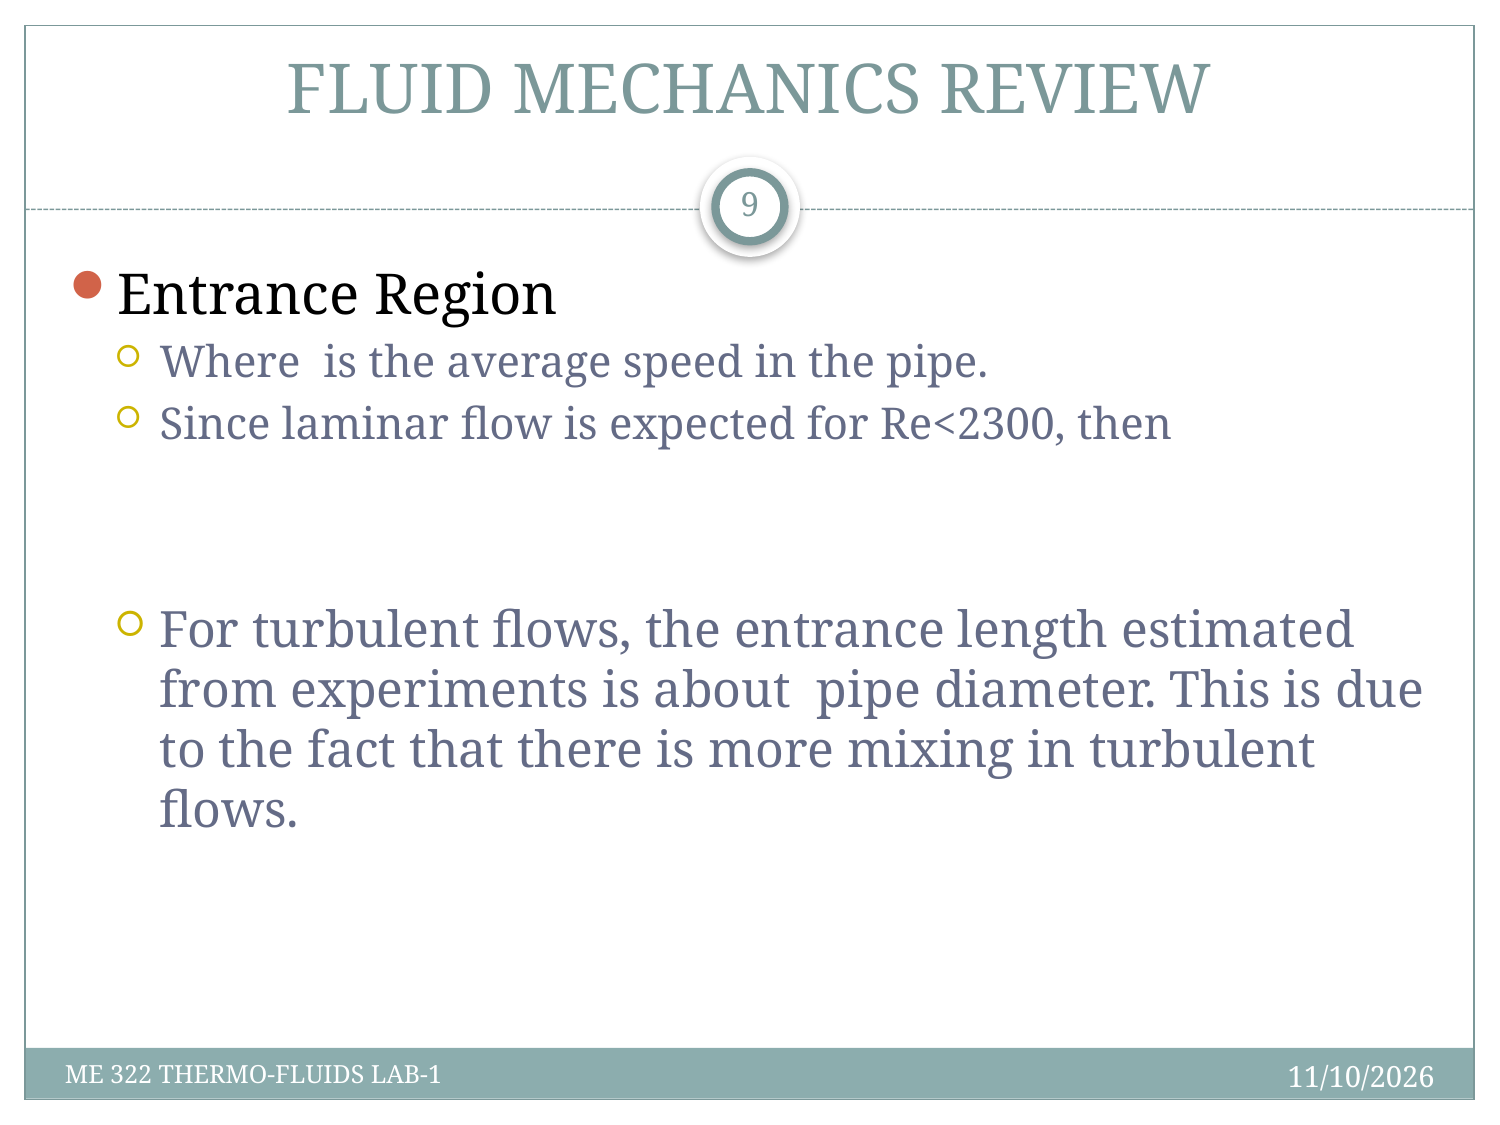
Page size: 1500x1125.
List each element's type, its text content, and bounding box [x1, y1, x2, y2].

title FLUID MECHANICS REVIEW [49, 37, 1450, 162]
slide_number 9 [712, 169, 788, 243]
footer ME 322 THERMO-FLUIDS LAB-1 [50, 1051, 638, 1112]
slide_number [950, 1050, 1450, 1111]
